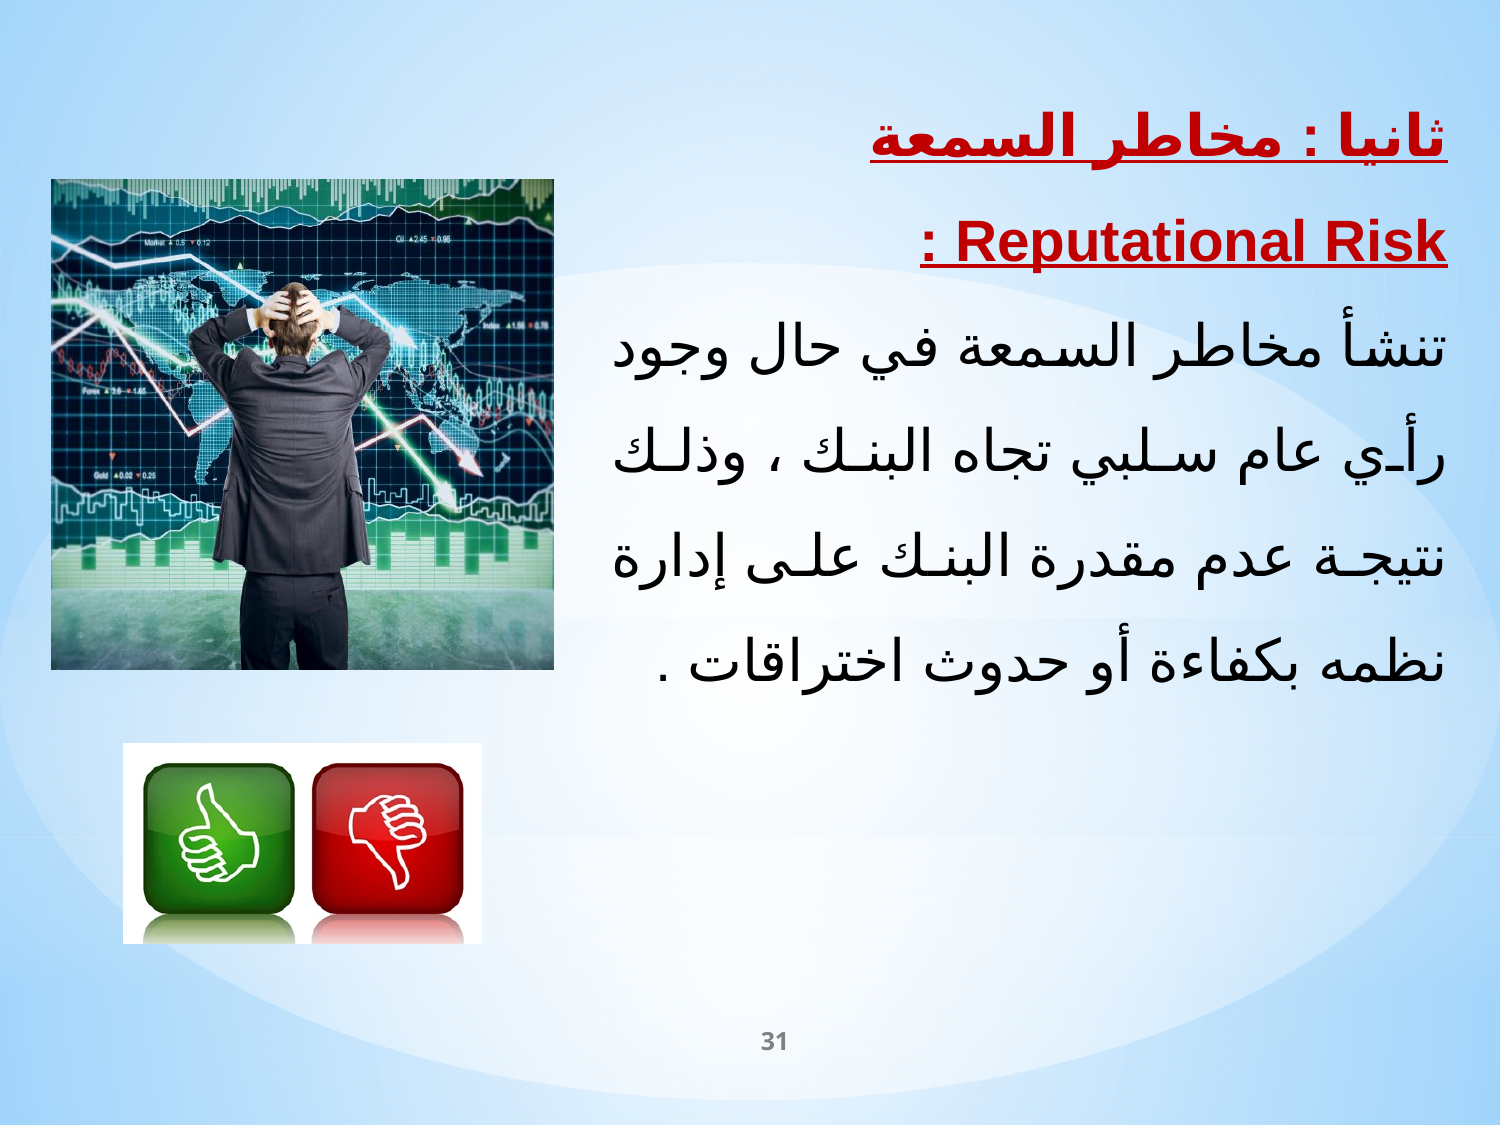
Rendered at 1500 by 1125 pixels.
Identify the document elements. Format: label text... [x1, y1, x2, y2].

text_box ثانيا : مخاطر السمعة Reputational Risk : تنشأ مخاطر السمعة في حال وجود رأي عام سلبي تجاه البنك ، وذلك نتيجة عدم مقدرة البنك على إدارة نظمه بكفاءة أو حدوث اختراقات . [596, 55, 1463, 701]
picture [51, 179, 555, 670]
slide_number 31 [624, 1012, 925, 1073]
picture [123, 743, 483, 945]
